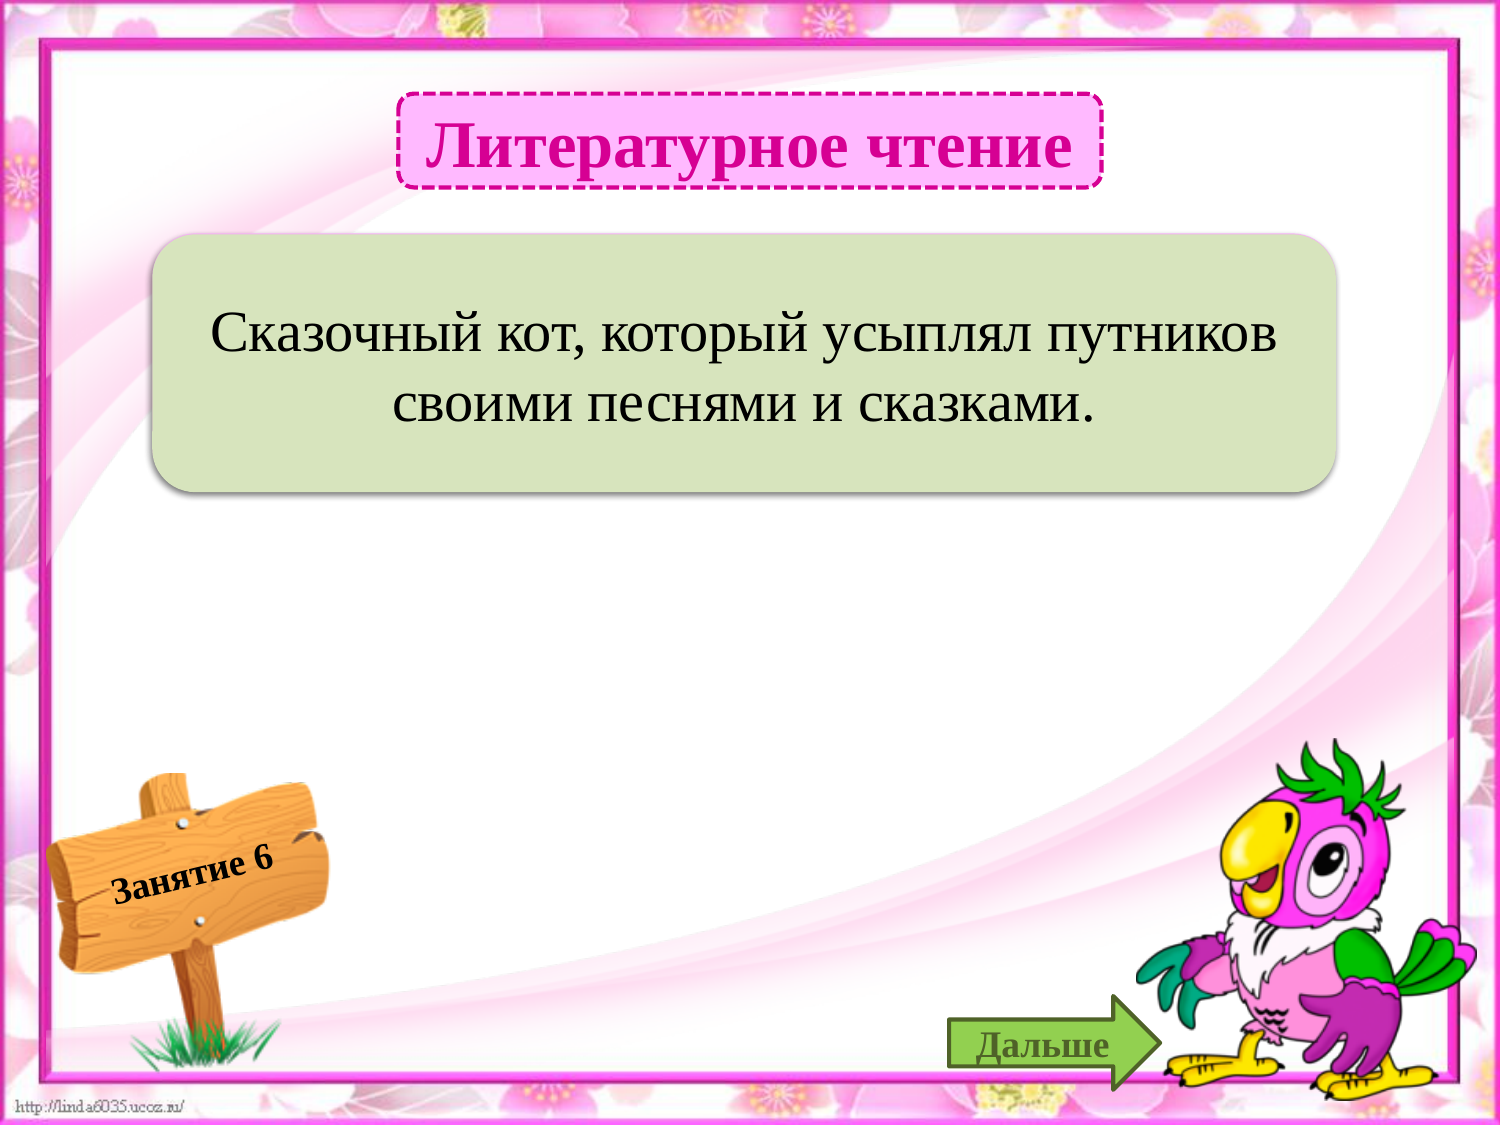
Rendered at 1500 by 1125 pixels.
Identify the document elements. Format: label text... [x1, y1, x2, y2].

text_box Дальше [947, 994, 1163, 1092]
text_box [150, 243, 1338, 506]
text_box Сказочный кот, который усыплял путников своими песнями и сказками. [150, 232, 1338, 274]
picture [0, 0, 1500, 1125]
text_box Литературное чтение [396, 91, 1104, 190]
